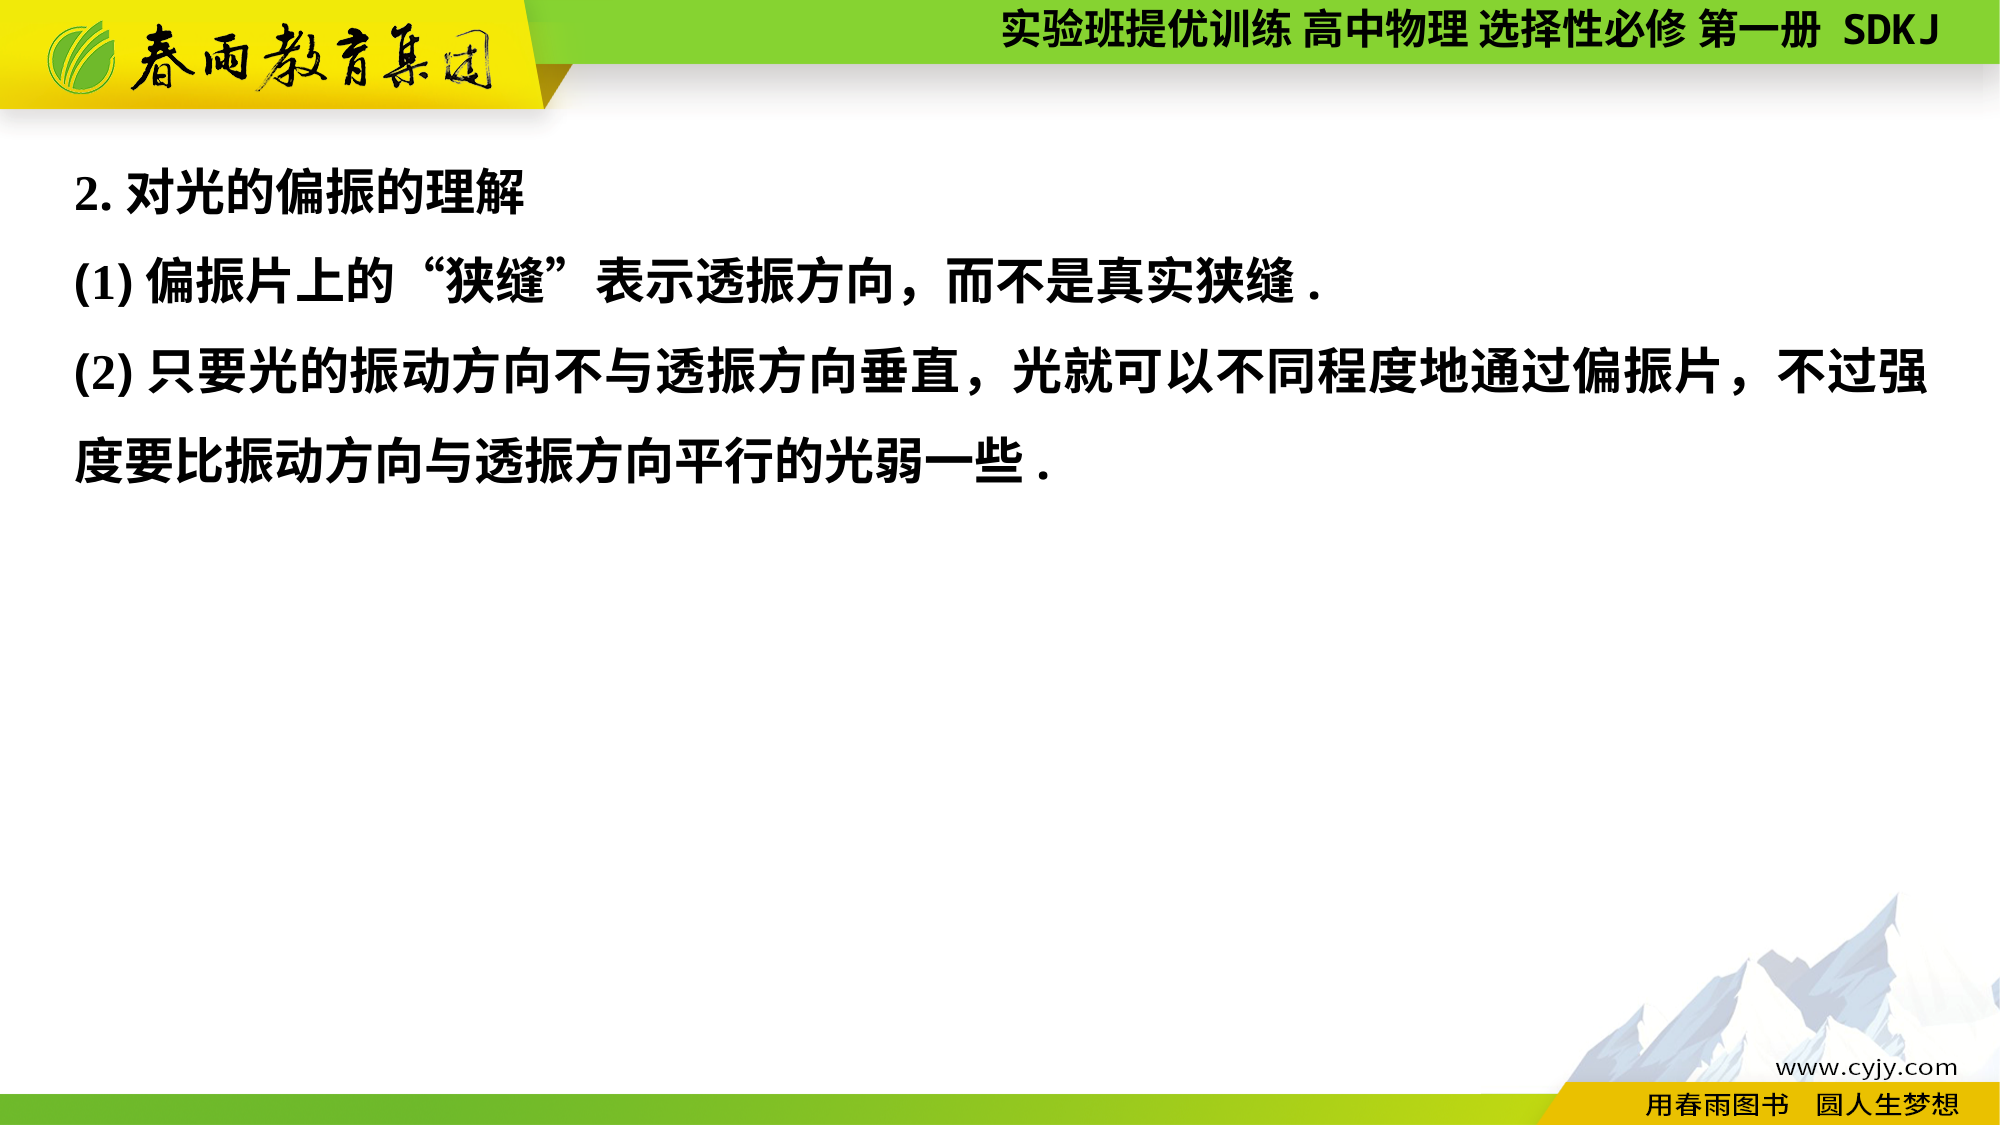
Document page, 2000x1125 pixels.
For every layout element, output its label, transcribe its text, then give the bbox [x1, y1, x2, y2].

list 2.对光的偏振的理解 (1)偏振片上的“狭缝”表示透振方向，而不是真实狭缝. (2)只要光的振动方向不与透振方向垂直，光就可以不同程度地通过偏振片，不过强度要比振动方向与透振方向平行的光弱一些. [59, 122, 1944, 490]
picture [0, 0, 2000, 1125]
